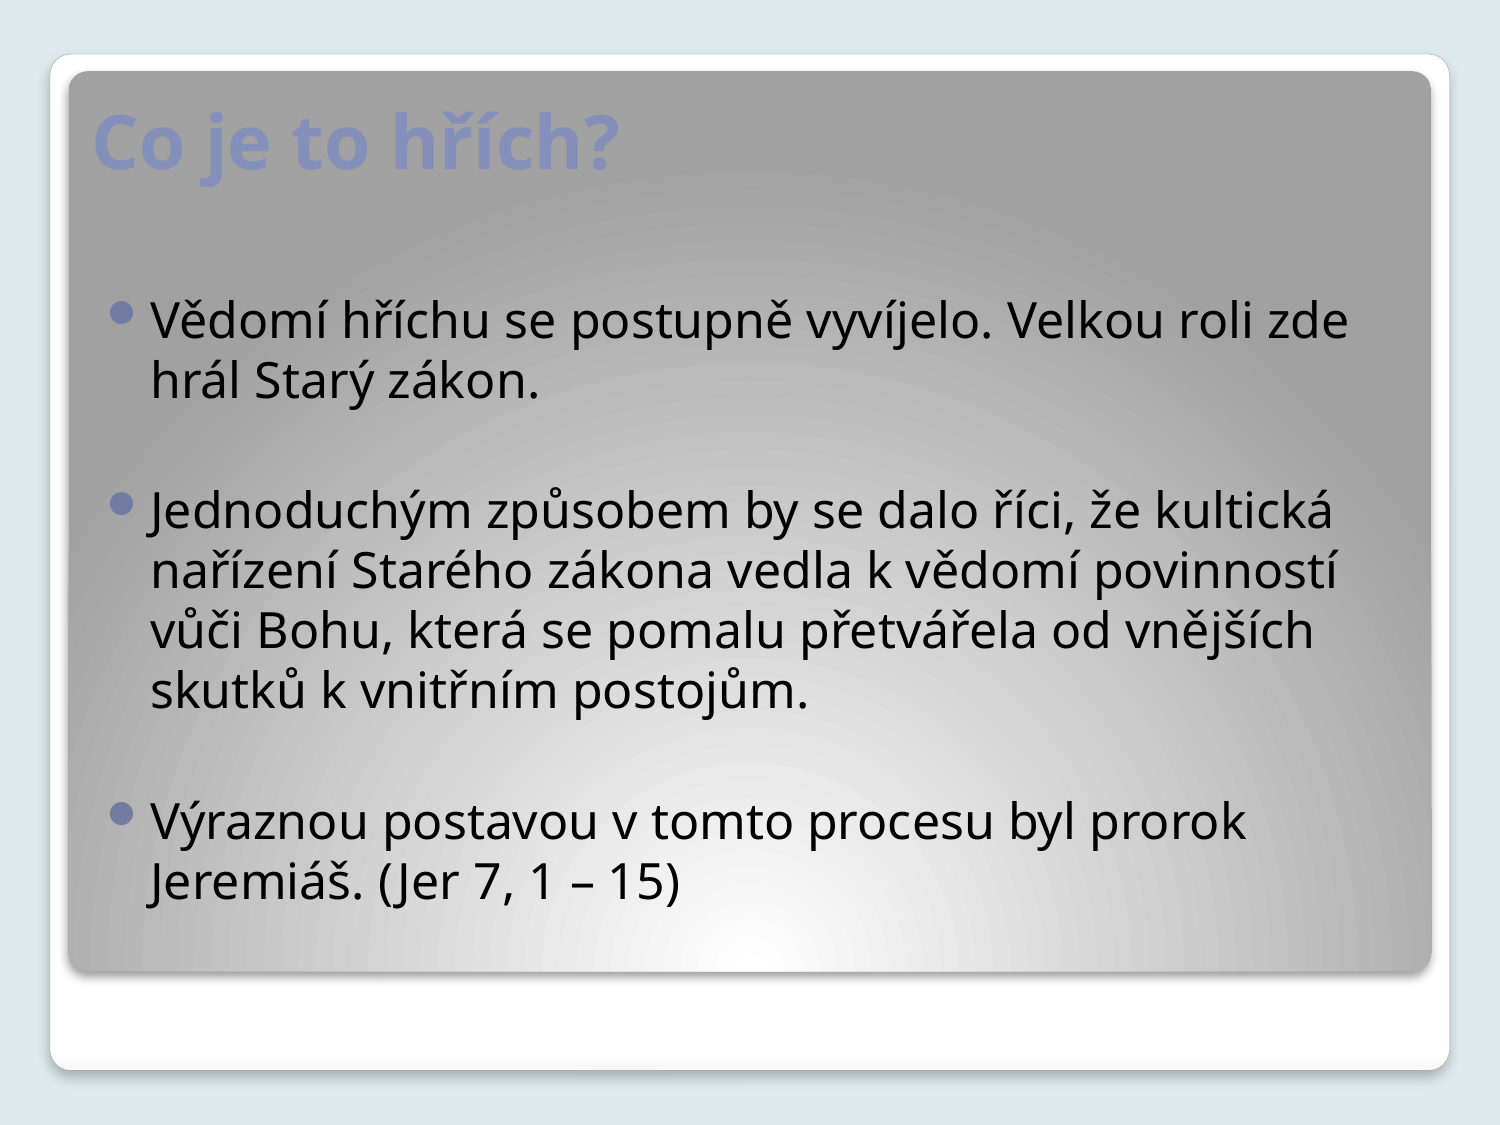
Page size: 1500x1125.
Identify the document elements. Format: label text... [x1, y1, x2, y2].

list Vědomí hříchu se postupně vyvíjelo. Velkou roli zde hrál Starý zákon. Jednoduchým způsobem by se dalo říci, že kultická nařízení Starého zákona vedla k vědomí povinností vůči Bohu, která se pomalu přetvářela od vnějších skutků k vnitřním postojům. Výraznou postavou v tomto procesu byl prorok Jeremiáš. (Jer 7, 1 – 15) [76, 208, 1420, 1025]
title Co je to hřích? [76, 66, 1420, 192]
